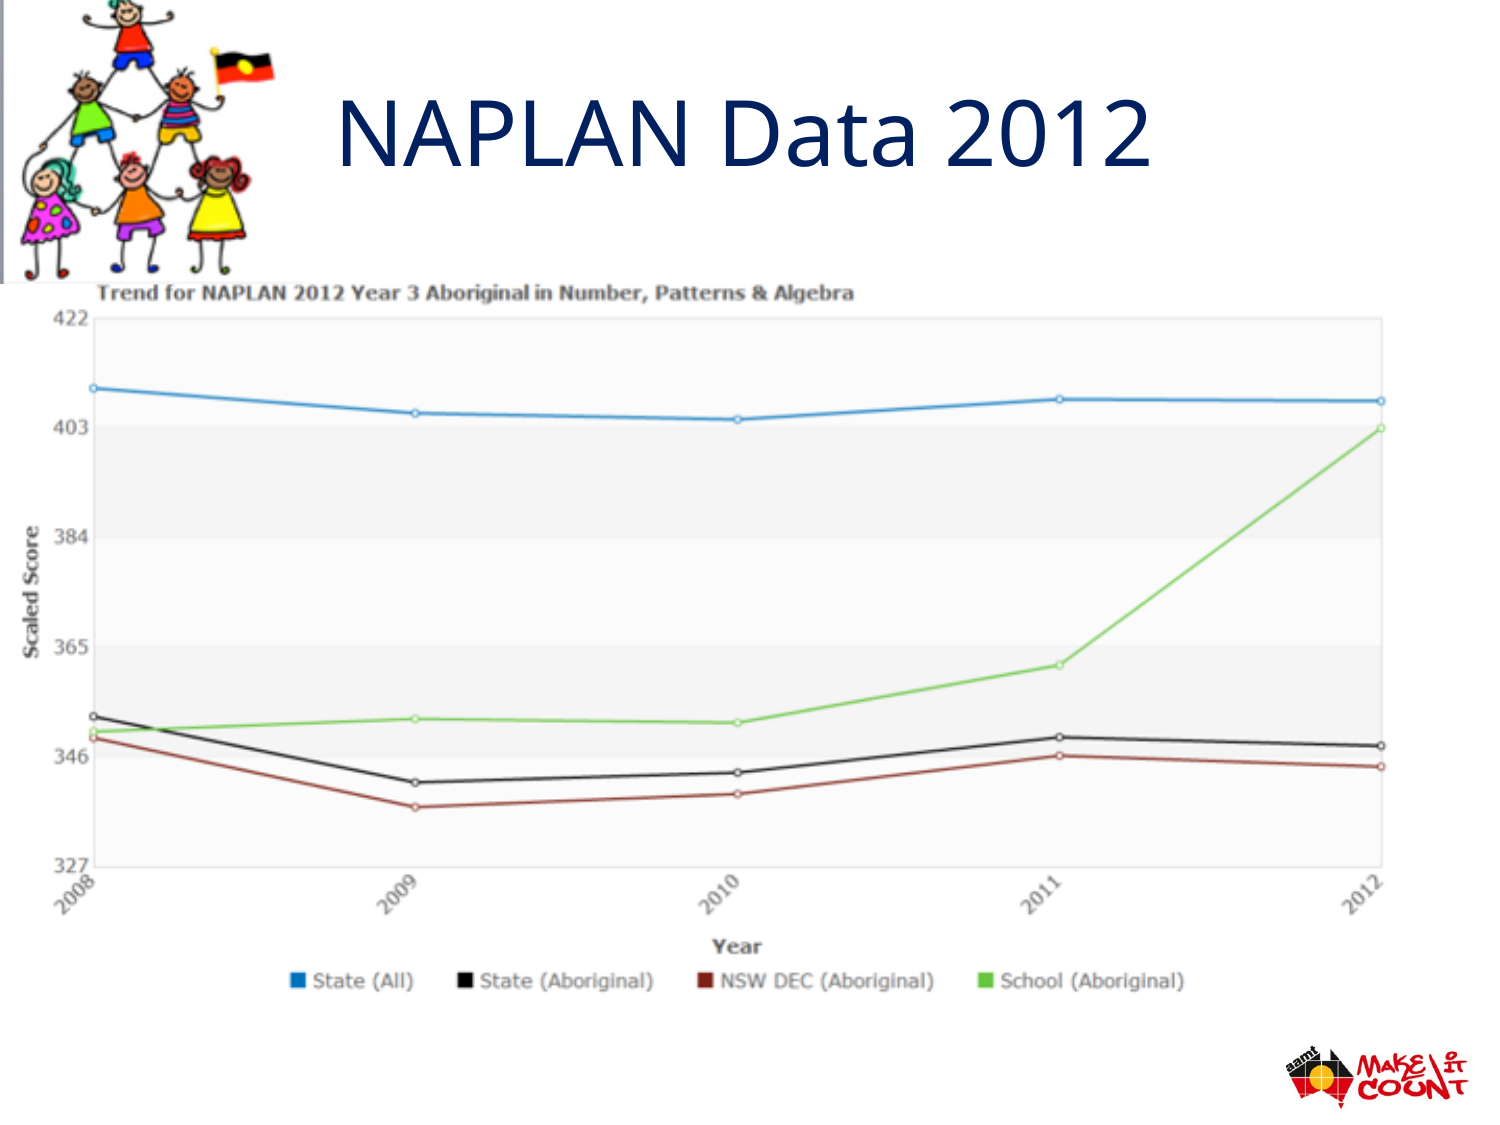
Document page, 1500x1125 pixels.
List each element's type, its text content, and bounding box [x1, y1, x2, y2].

text_box NAPLAN Data 2012 [309, 75, 1240, 198]
picture [0, 0, 1401, 1015]
picture [1278, 1043, 1475, 1111]
